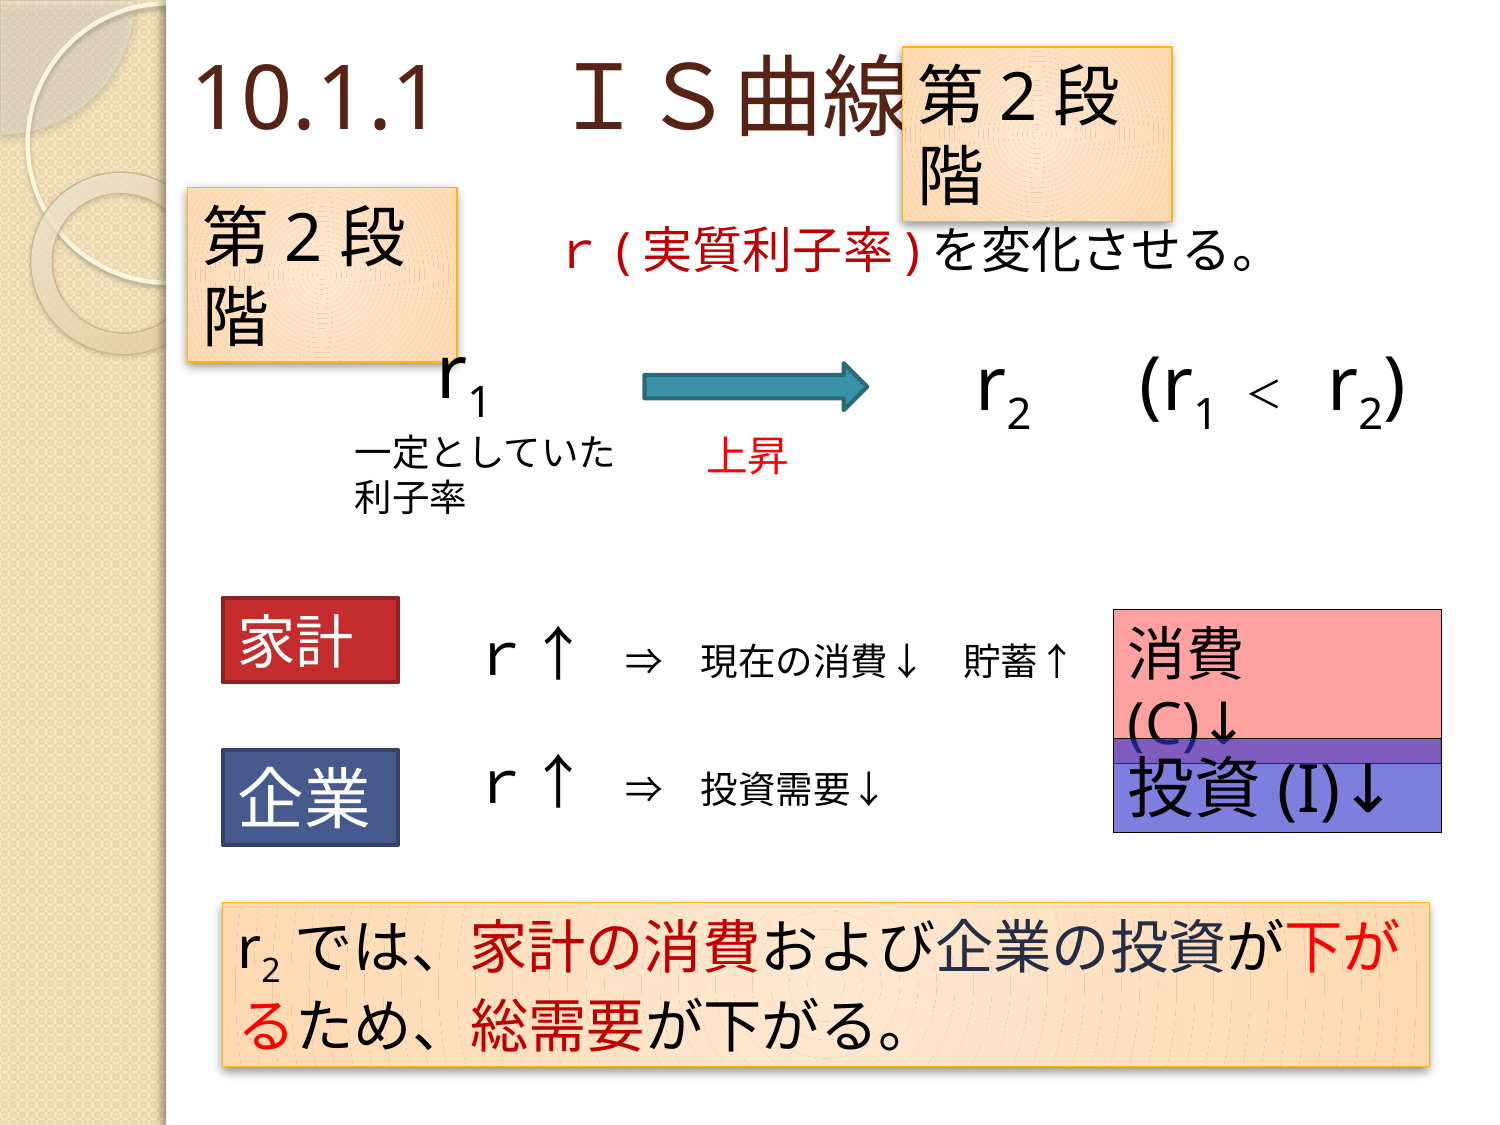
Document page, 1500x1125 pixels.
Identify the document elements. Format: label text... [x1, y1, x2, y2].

text_box ＜ [1230, 363, 1312, 423]
text_box 投資(I)↓ [1113, 738, 1442, 833]
text_box 第2段階 [902, 46, 1173, 222]
text_box 第2段階 [187, 187, 458, 363]
text_box 企業 [221, 748, 400, 847]
text_box r1 [421, 316, 528, 421]
text_box 上昇 [691, 421, 844, 487]
text_box 家計 [221, 596, 400, 684]
text_box ｒ↑ ⇒ 投資需要↓ [456, 738, 950, 823]
text_box (r1 [1125, 328, 1254, 446]
text_box 一定としていた利子率 [339, 421, 633, 527]
text_box r2) [1312, 328, 1500, 446]
text_box r2 [960, 328, 1067, 446]
text_box ｒ(実質利子率)を変化させる。 [539, 210, 1372, 286]
text_box [642, 361, 870, 413]
text_box ｒ↑ ⇒ 現在の消費↓ 貯蓄↑ [456, 609, 1113, 695]
title 10.1.1 ＩＳ曲線 [175, 0, 1406, 188]
text_box r2では、家計の消費および企業の投資が下がるため、総需要が下がる。 [222, 902, 1430, 1067]
text_box 消費(C)↓ [1113, 609, 1442, 738]
